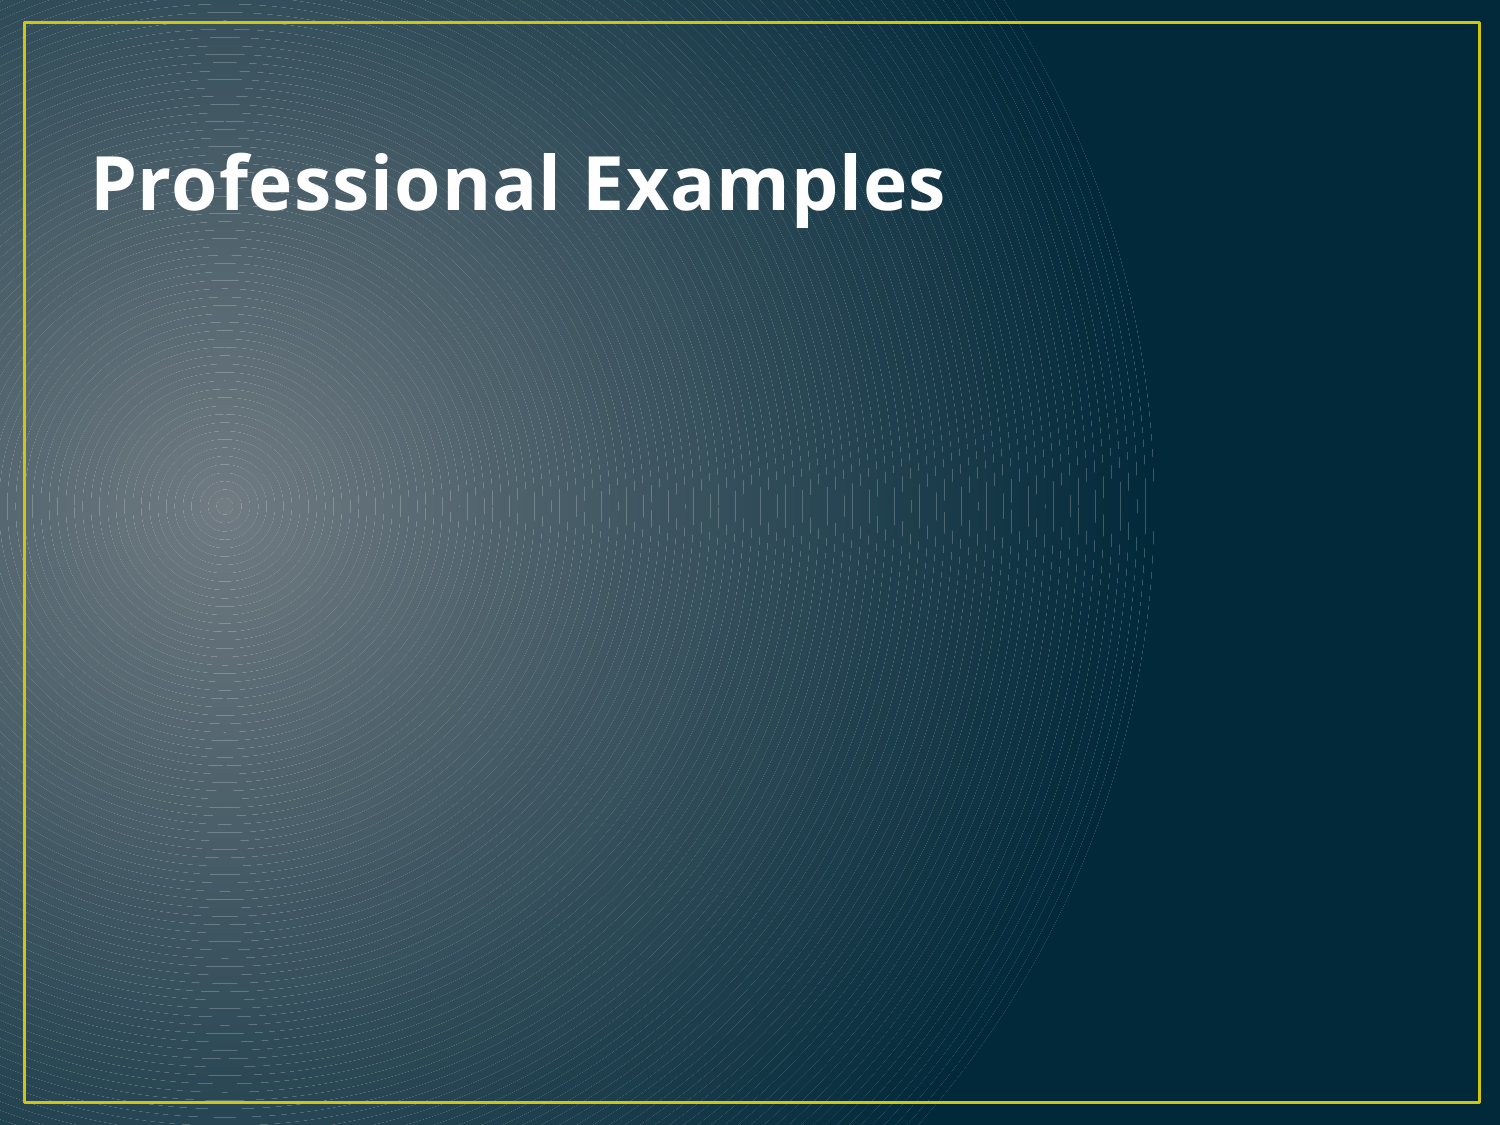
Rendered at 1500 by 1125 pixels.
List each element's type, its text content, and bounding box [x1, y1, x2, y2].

title Professional Examples [75, 45, 1425, 233]
